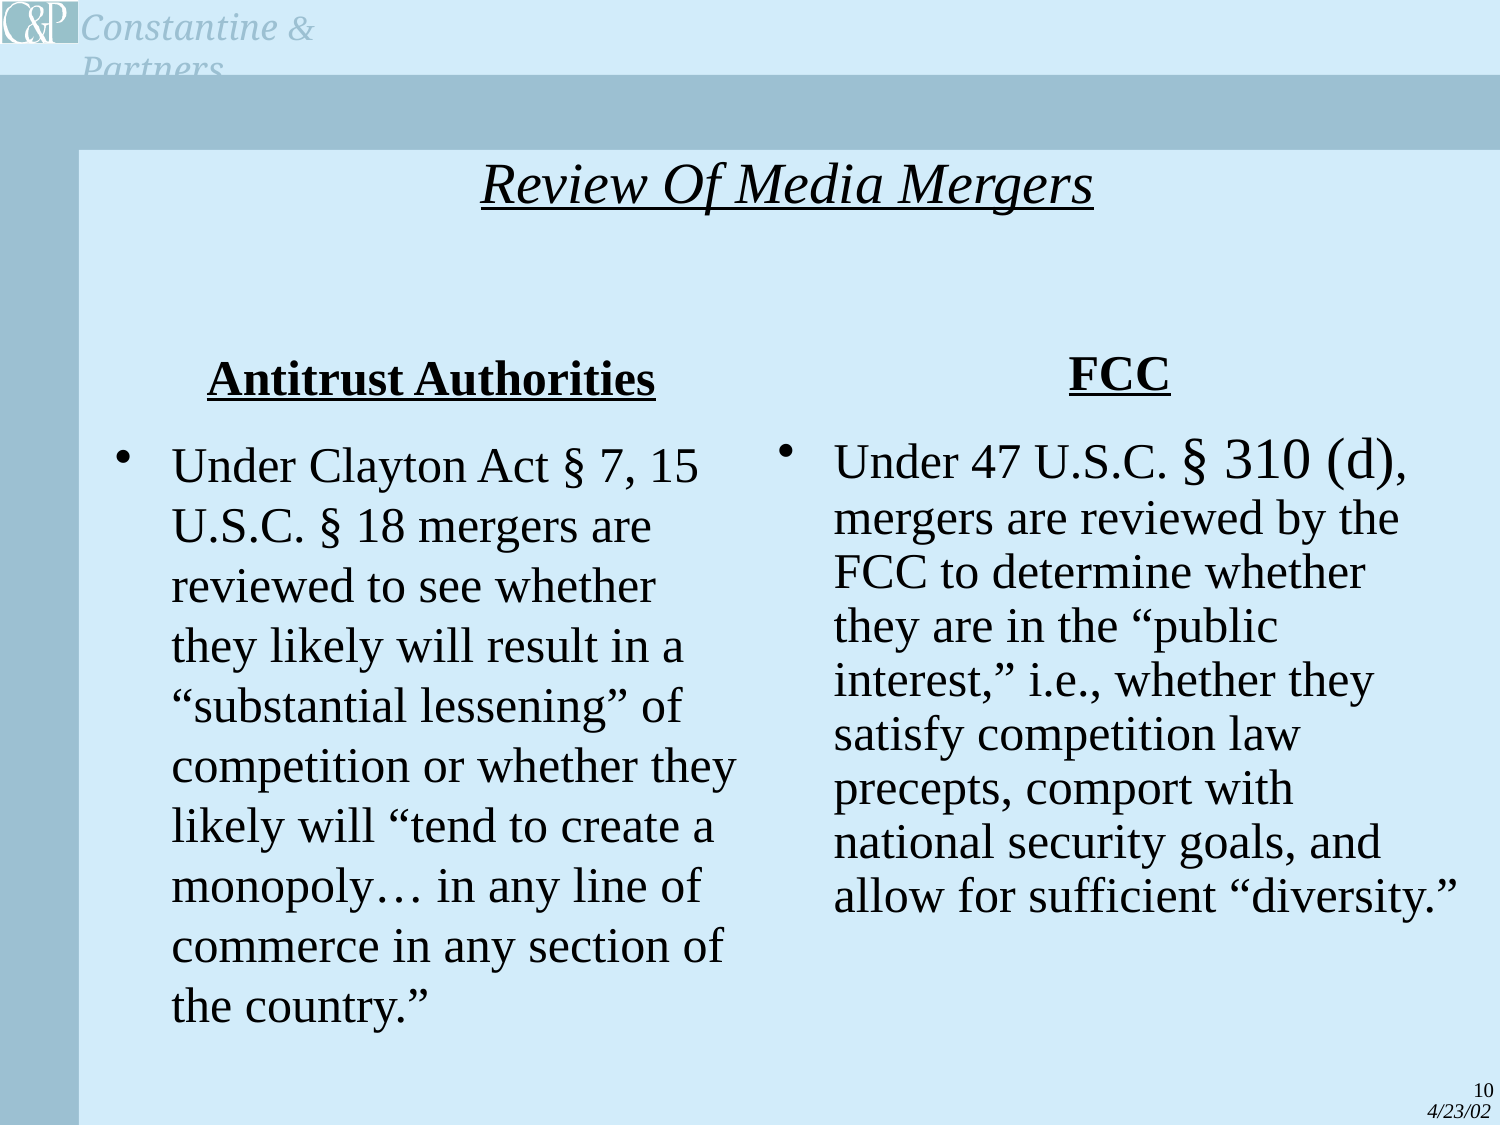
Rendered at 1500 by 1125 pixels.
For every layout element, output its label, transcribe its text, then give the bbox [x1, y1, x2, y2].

title Review Of Media Mergers [150, 137, 1425, 238]
list Antitrust Authorities Under Clayton Act § 7, 15 U.S.C. § 18 mergers are reviewed to see whether they likely will result in a “substantial lessening” of competition or whether they likely will “tend to create a monopoly… in any line of commerce in any section of the country.” [99, 337, 763, 1063]
list FCC Under 47 U.S.C. § 310 (d), mergers are reviewed by the FCC to determine whether they are in the “public interest,” i.e., whether they satisfy competition law precepts, comport with national security goals, and allow for sufficient “diversity.” [762, 339, 1478, 1065]
